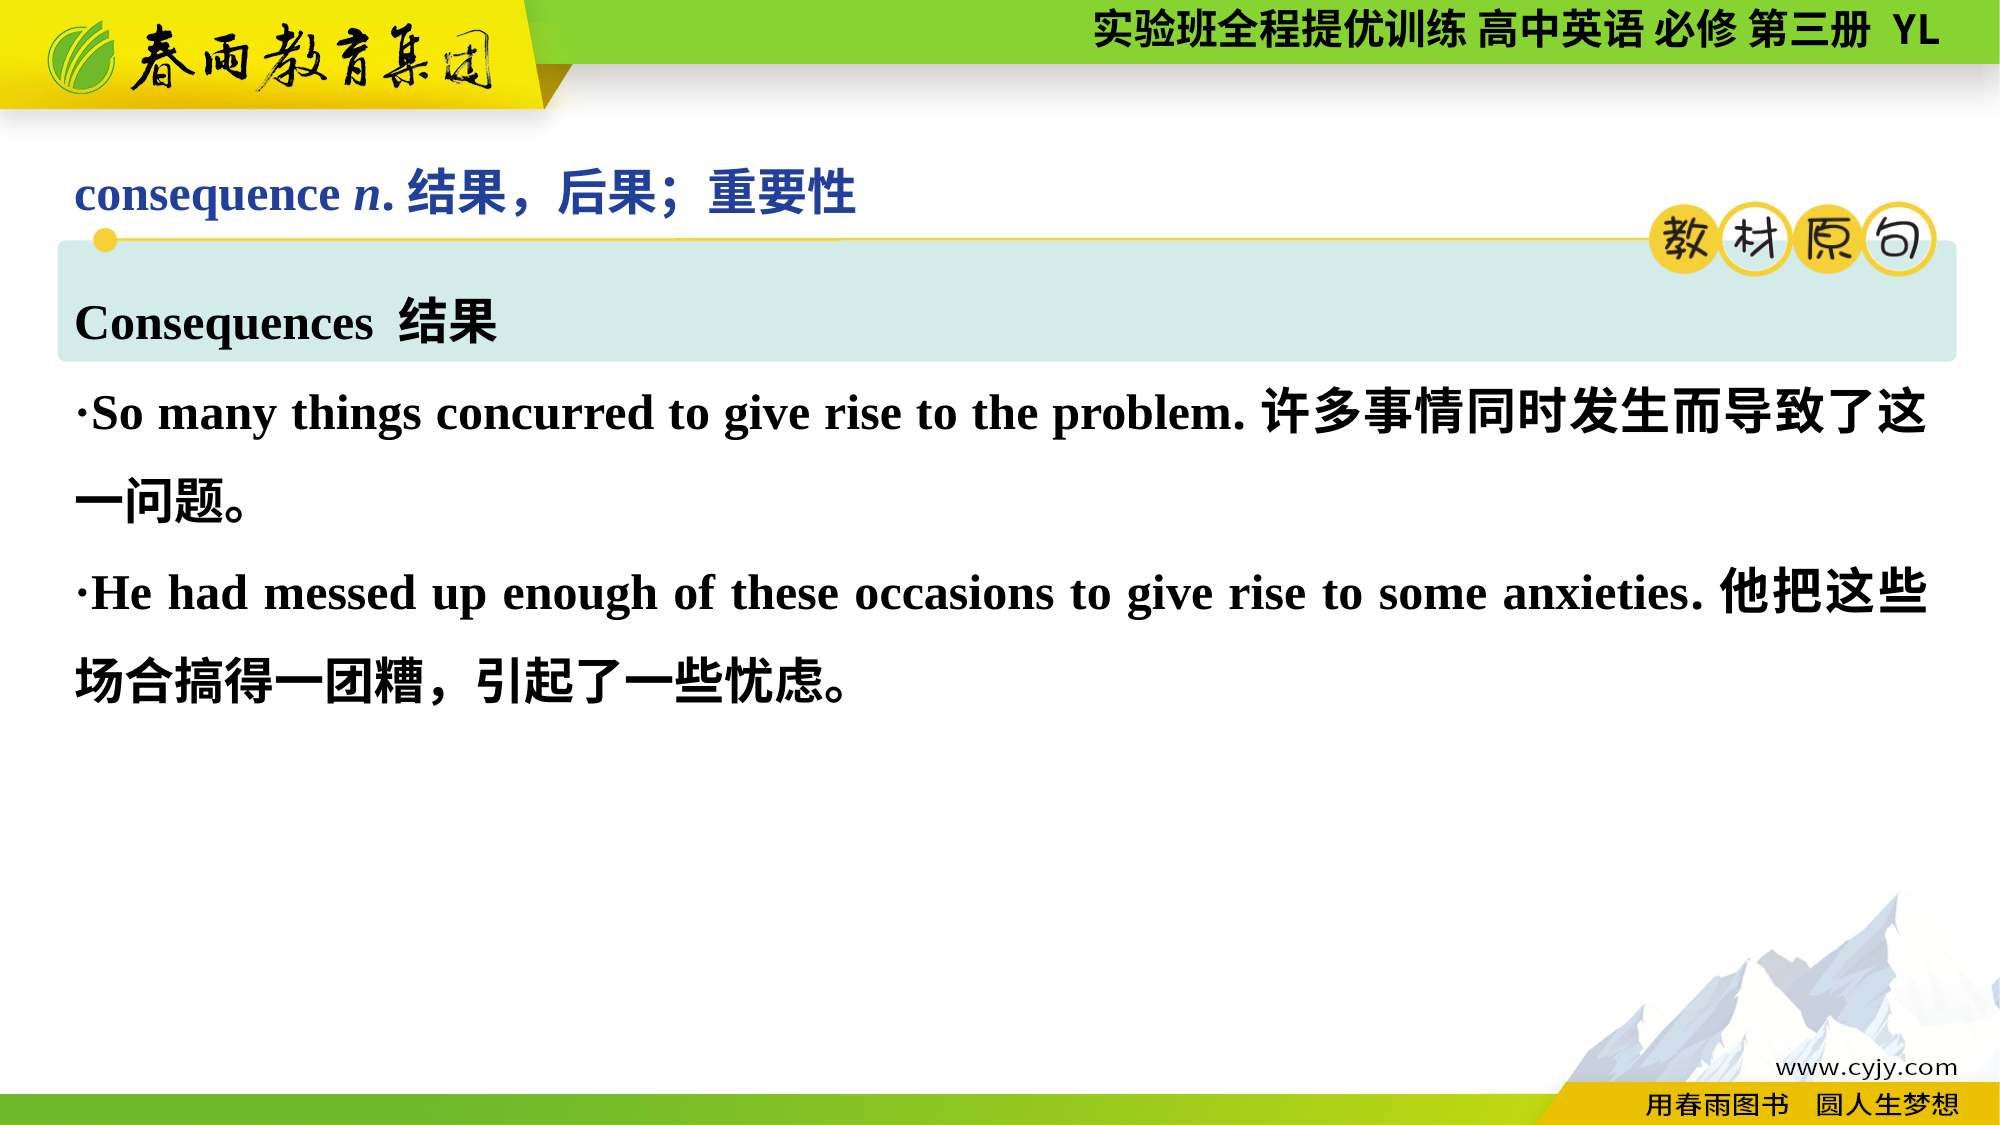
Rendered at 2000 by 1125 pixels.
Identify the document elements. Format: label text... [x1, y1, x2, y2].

picture [0, 0, 2000, 1125]
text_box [87, 193, 1938, 280]
list consequence n.结果，后果；重要性 Consequences 结果 ·So many things concurred to give rise to the problem.许多事情同时发生而导致了这一问题。 ·He had messed up enough of these occasions to give rise to some anxieties.他把这些场合搞得一团糟，引起了一些忧虑。 [59, 122, 1944, 712]
text_box [1944, 240, 1957, 362]
